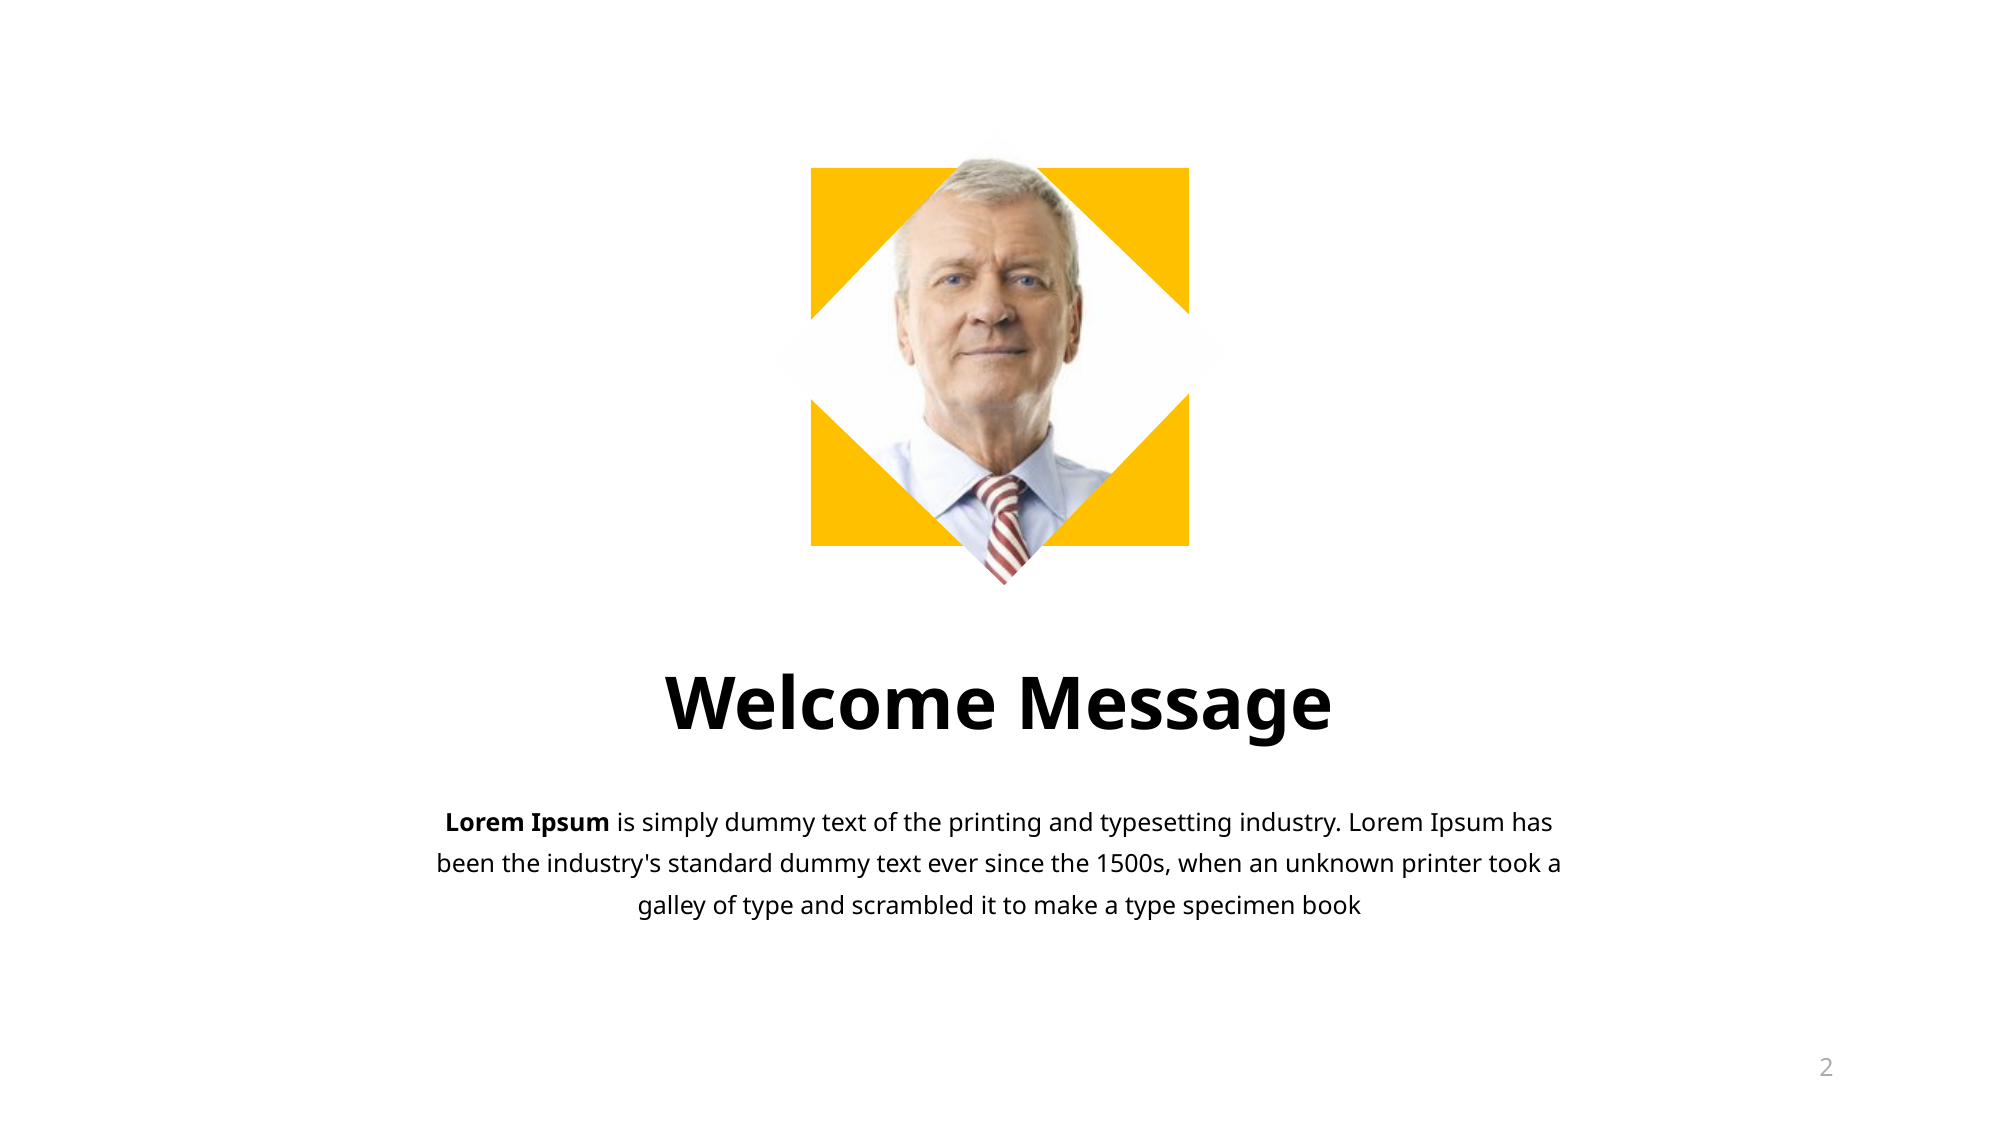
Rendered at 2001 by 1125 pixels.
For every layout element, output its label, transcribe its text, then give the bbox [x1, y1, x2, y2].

title Welcome Message [137, 650, 1863, 763]
text_box Lorem Ipsum is simply dummy text of the printing and typesetting industry. Lorem Ipsum has been the industry's standard dummy text ever since the 1500s, when an unknown printer took a galley of type and scrambled it to make a type specimen book [413, 787, 1587, 927]
slide_number 2 [1790, 1042, 1863, 1094]
picture [771, 128, 1229, 586]
